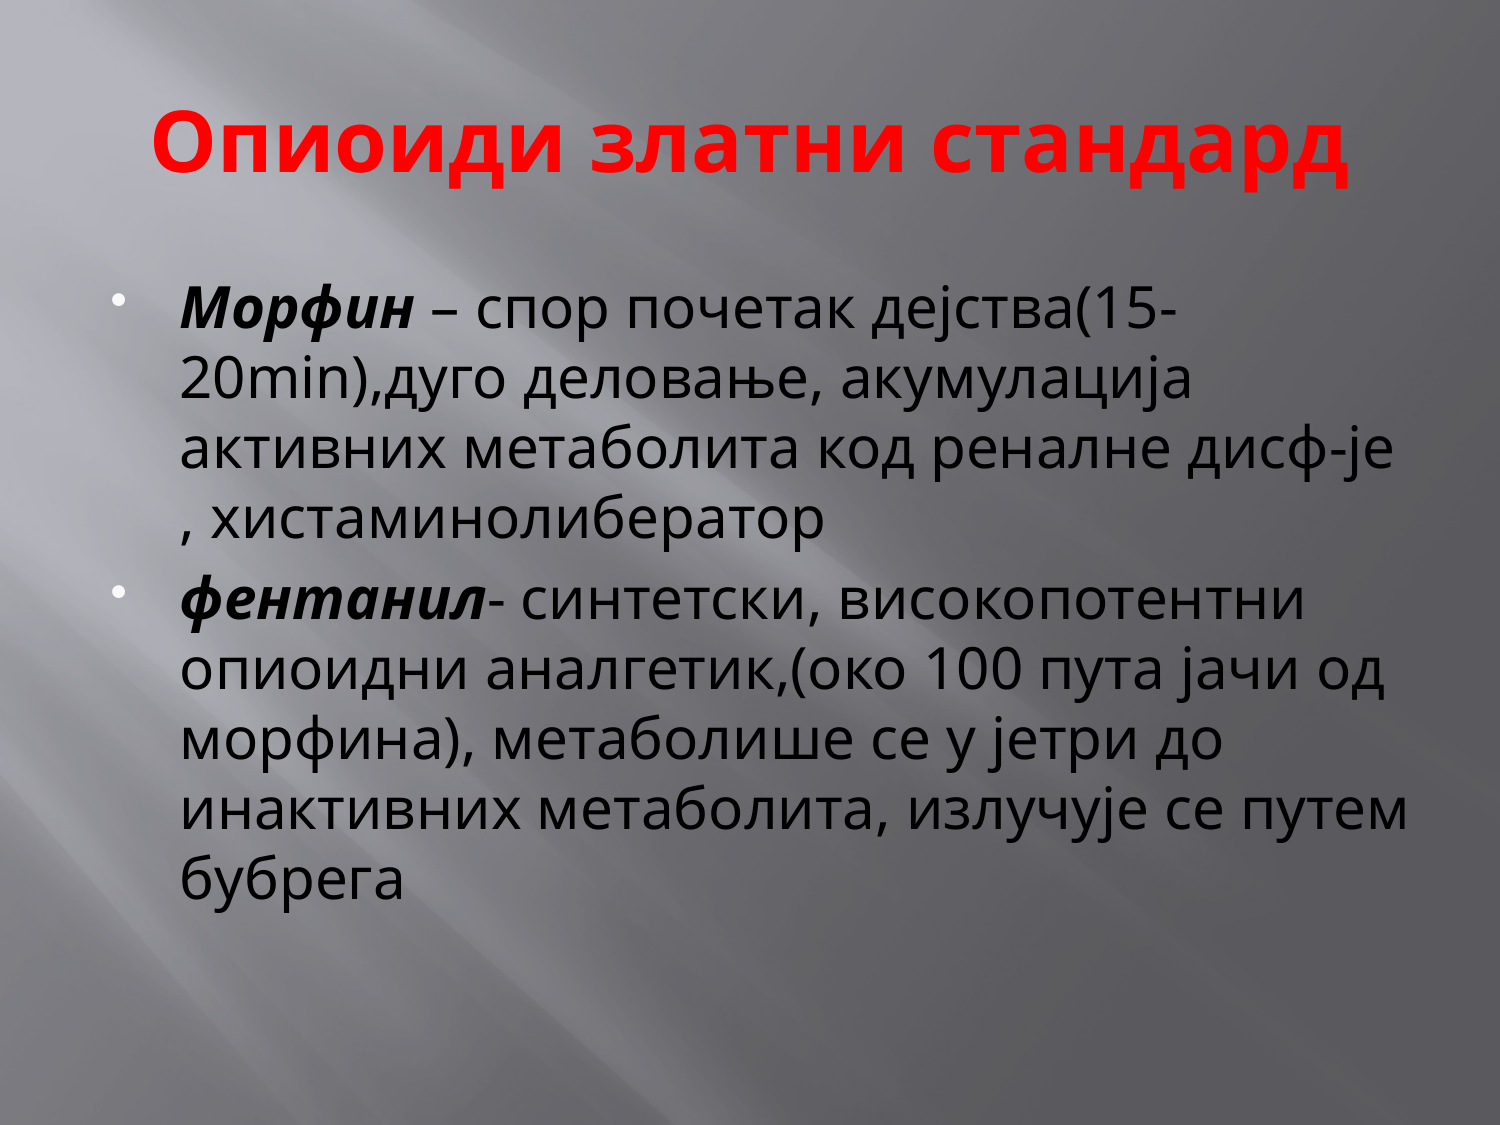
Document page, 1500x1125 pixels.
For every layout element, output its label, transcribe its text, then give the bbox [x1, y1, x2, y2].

list Морфин – спор почетак дејства(15-20min),дуго деловање, акумулација активних метаболита код реналне дисф-је , хистаминолибератор фентанил- синтетски, високопотентни опиоидни аналгетик,(око 100 пута јачи од морфина), метаболише се у јетри до инактивних метаболита, излучује се путем бубрега [75, 262, 1425, 1035]
title Опиоиди златни стандард [75, 45, 1425, 233]
